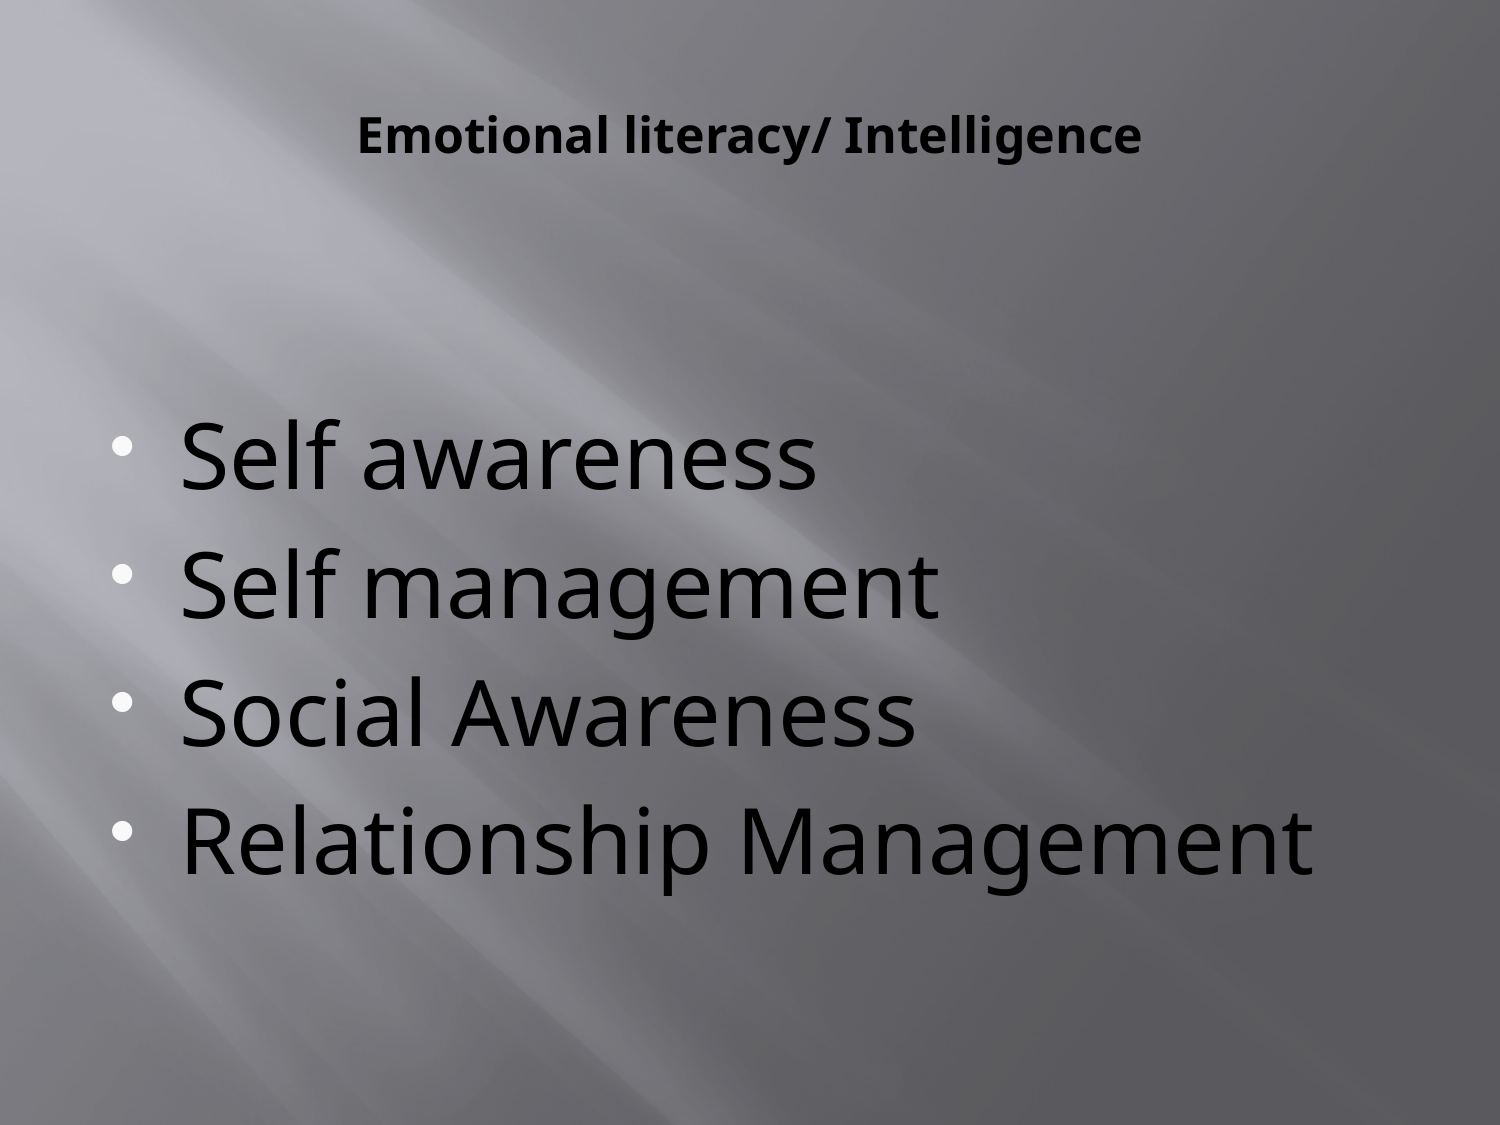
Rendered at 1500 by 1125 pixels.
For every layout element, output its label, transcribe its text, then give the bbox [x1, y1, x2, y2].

title Emotional literacy/ Intelligence [75, 45, 1425, 233]
list Self awareness Self management Social Awareness Relationship Management [74, 262, 1426, 1036]
